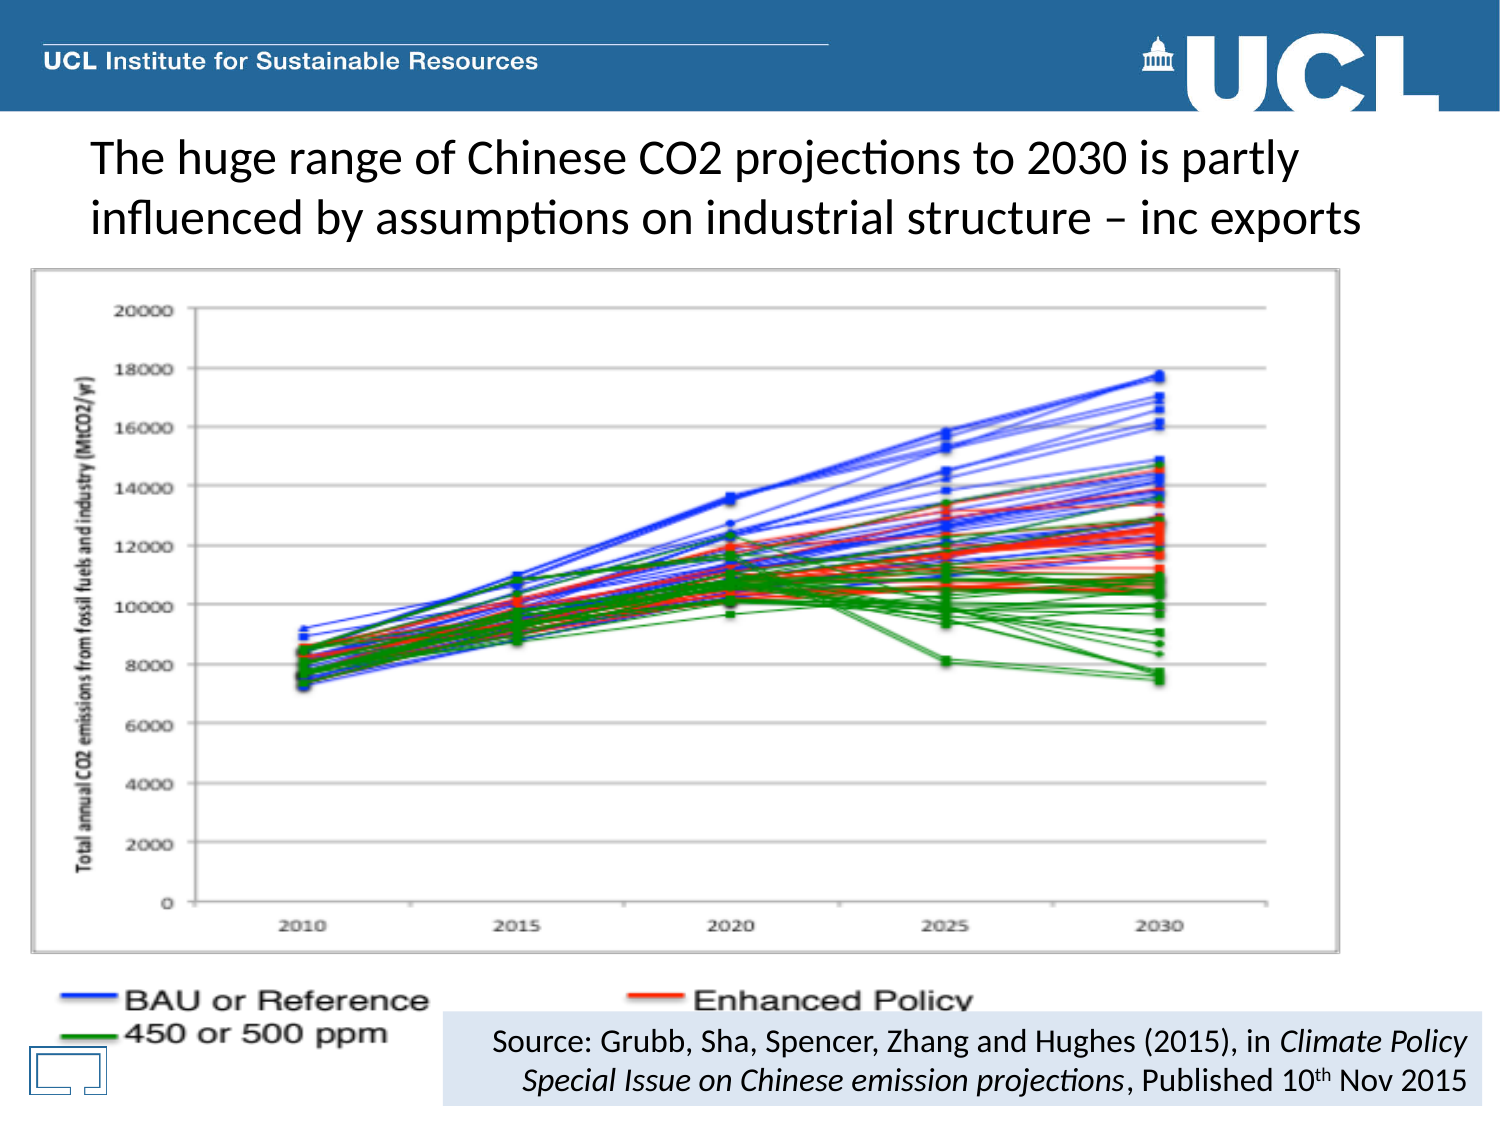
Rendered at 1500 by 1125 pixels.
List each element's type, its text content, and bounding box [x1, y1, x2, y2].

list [0, 255, 1366, 1059]
picture [29, 1059, 107, 1095]
picture [0, 0, 1500, 112]
title The huge range of Chinese CO2 projections to 2030 is partly influenced by assumptions on industrial structure – inc exports [75, 137, 1425, 232]
text_box Source: Grubb, Sha, Spencer, Zhang and Hughes (2015), in Climate Policy Special Issue on Chinese emission projections, Published 10th Nov 2015 [442, 1011, 1483, 1106]
